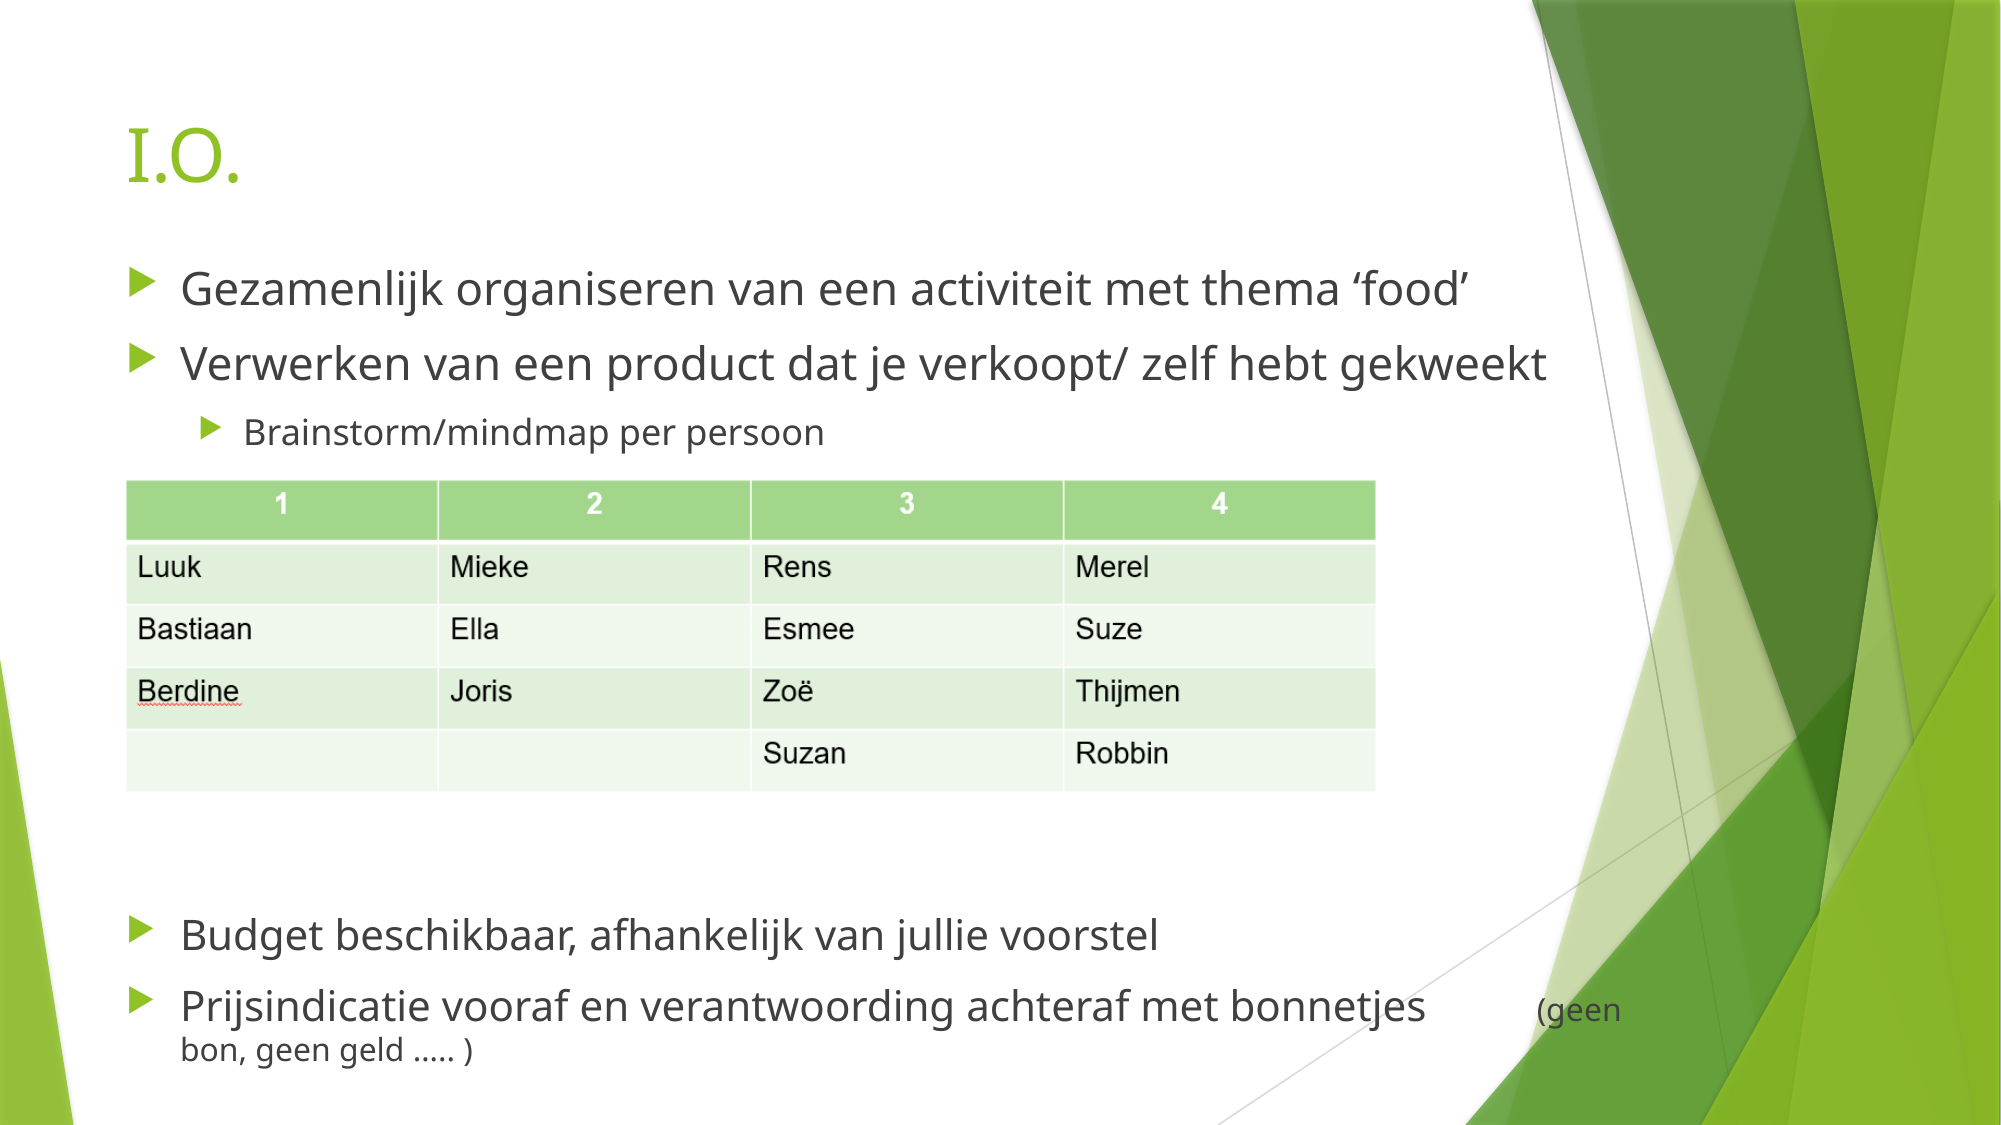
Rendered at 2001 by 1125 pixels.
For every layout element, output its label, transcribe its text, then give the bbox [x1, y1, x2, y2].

picture [126, 478, 1378, 793]
title I.O. [111, 99, 1522, 251]
list Gezamenlijk organiseren van een activiteit met thema ‘food’ Verwerken van een product dat je verkoopt/ zelf hebt gekweekt Brainstorm/mindmap per persoon Budget beschikbaar, afhankelijk van jullie voorstel Prijsindicatie vooraf en verantwoording achteraf met bonnetjes (geen bon, geen geld ….. ) [111, 251, 1665, 1082]
